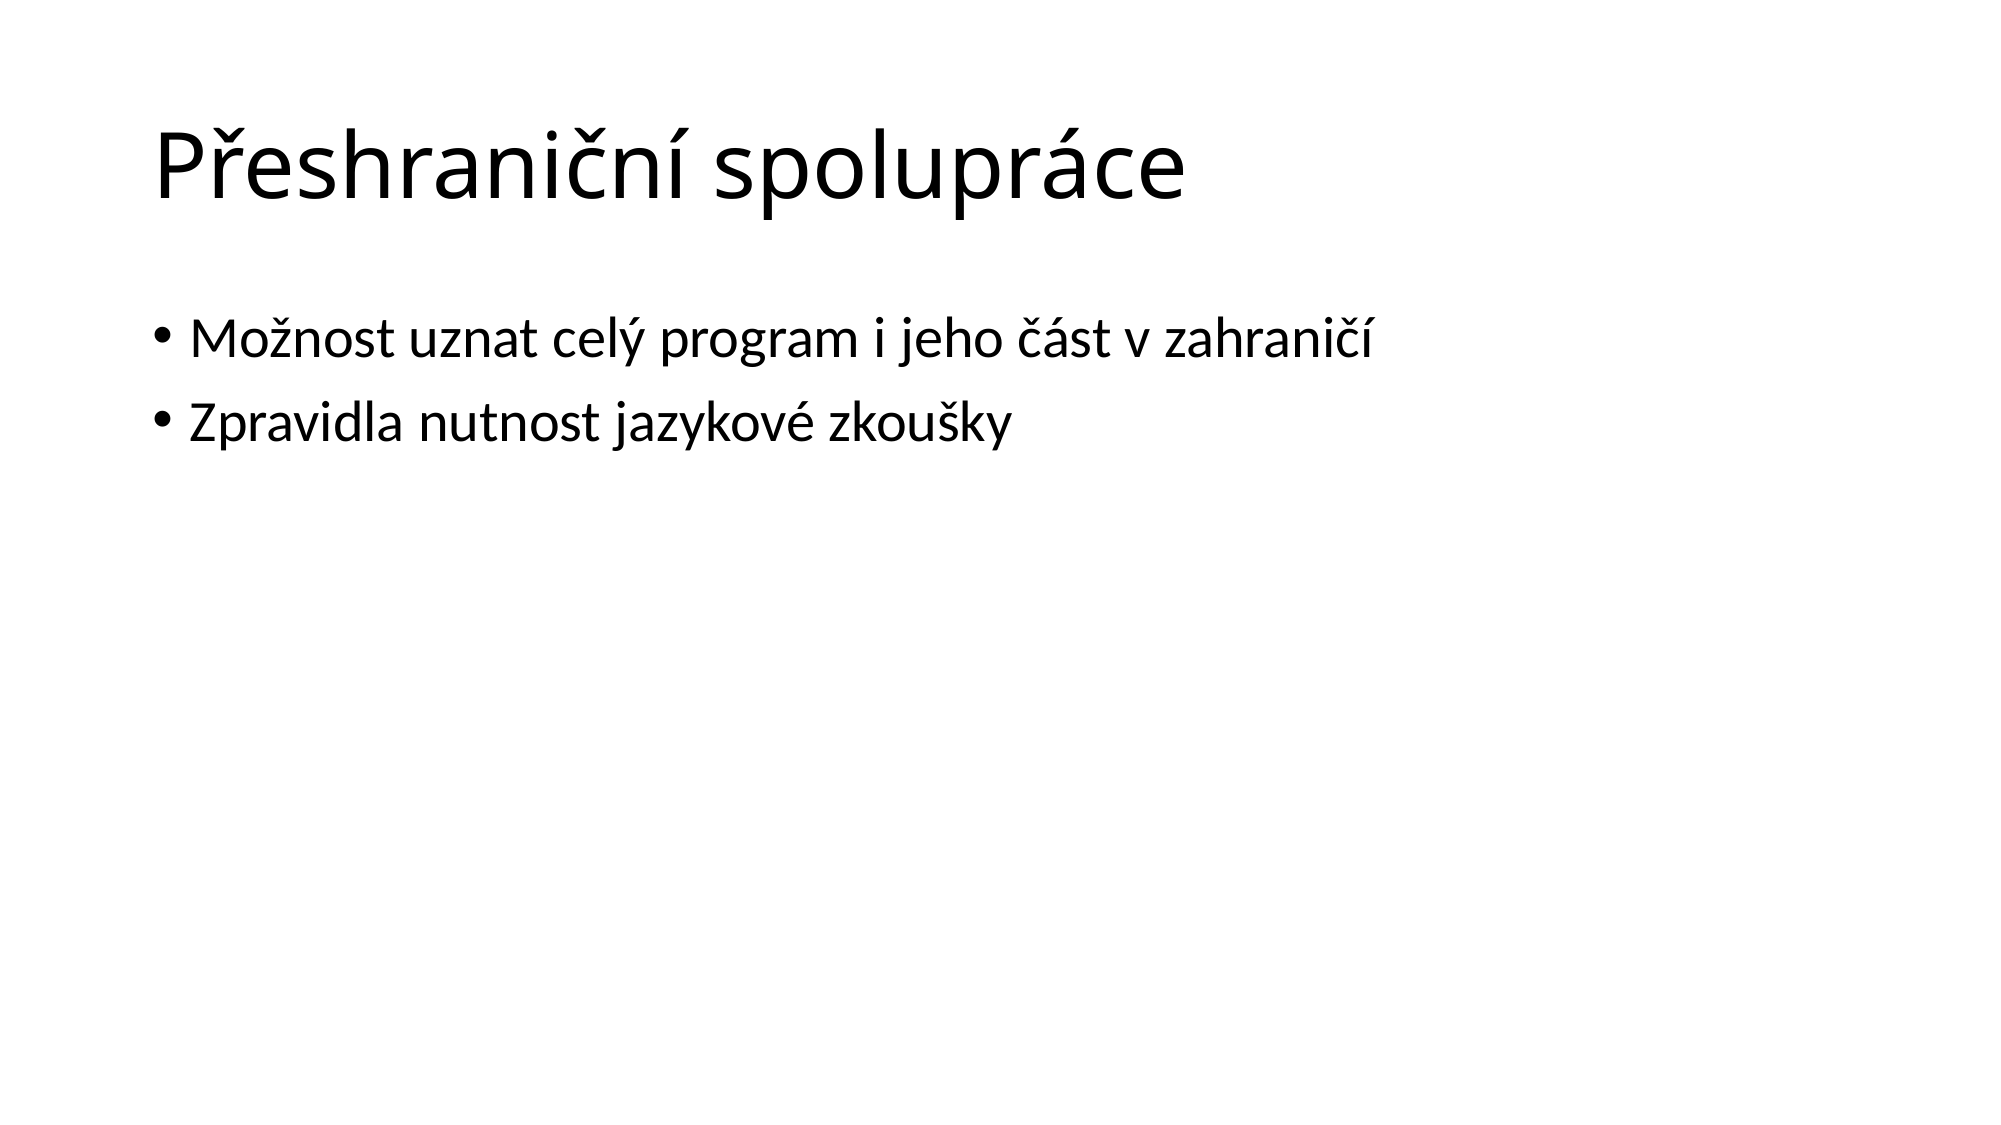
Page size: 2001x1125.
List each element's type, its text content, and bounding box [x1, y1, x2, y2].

title Přeshraniční spolupráce [137, 59, 1863, 278]
list Možnost uznat celý program i jeho část v zahraničí Zpravidla nutnost jazykové zkoušky [137, 299, 1863, 1014]
